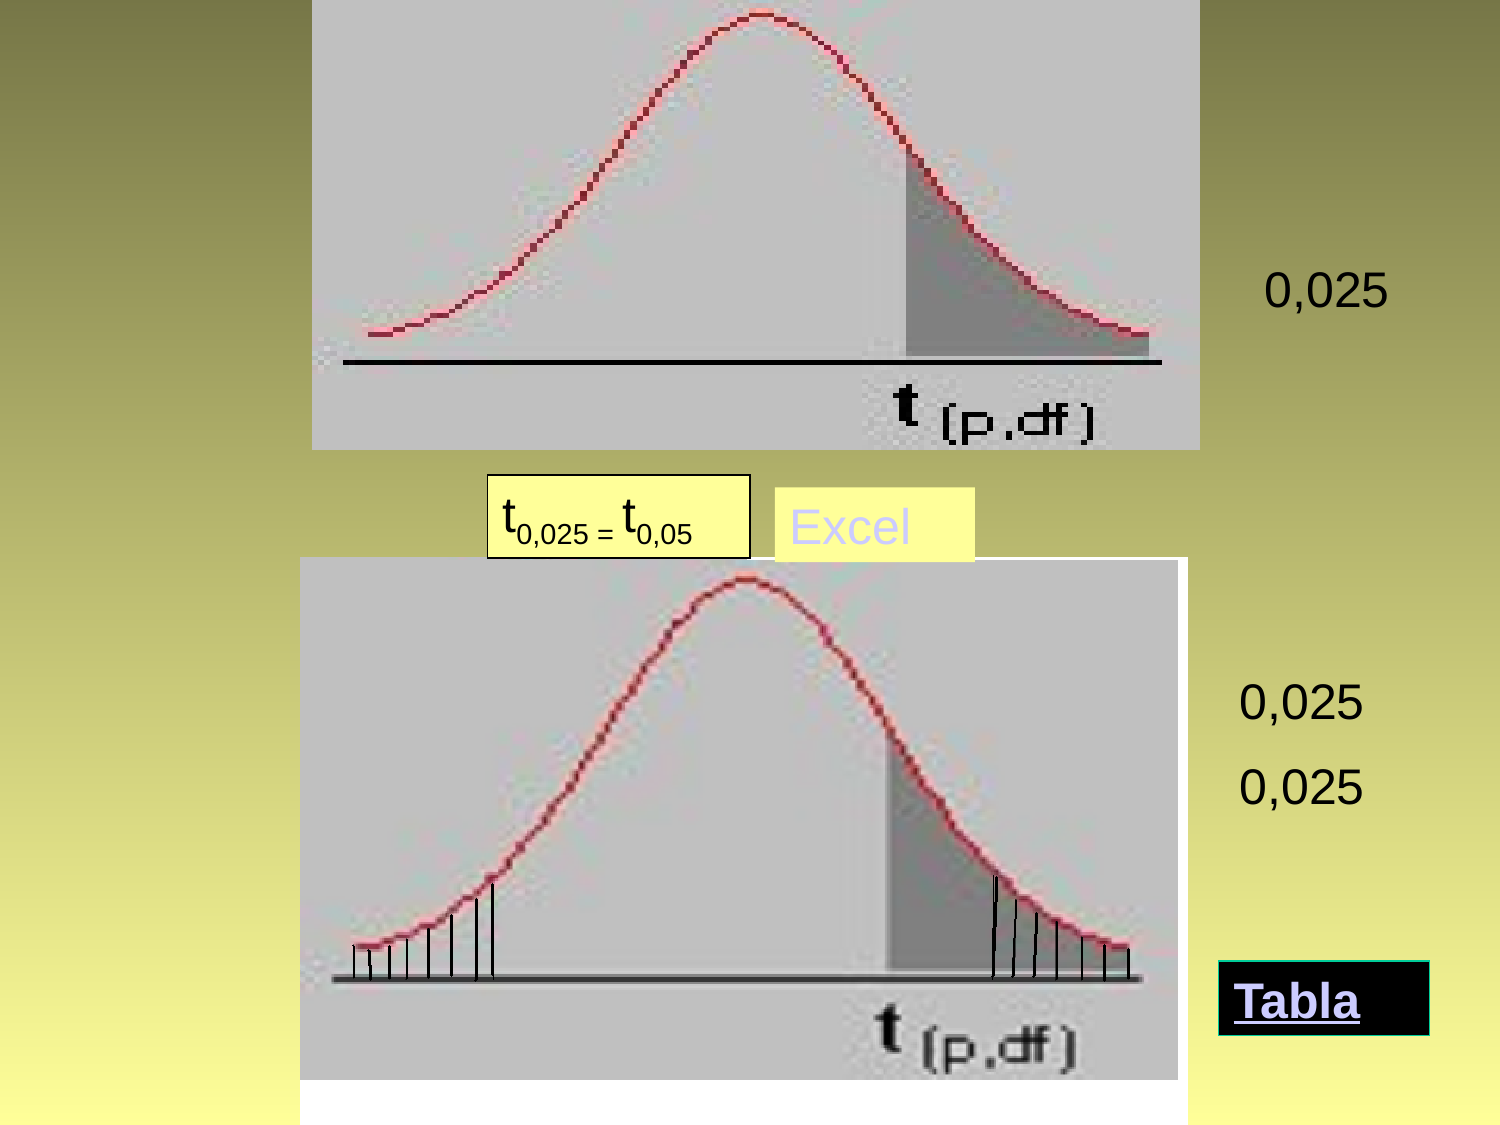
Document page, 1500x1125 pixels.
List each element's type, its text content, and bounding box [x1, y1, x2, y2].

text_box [299, 557, 1188, 1125]
text_box 0,025 0,025 [1224, 662, 1400, 823]
text_box 0,025 [1250, 249, 1450, 325]
picture [312, 0, 1201, 451]
text_box Excel [774, 487, 975, 556]
text_box Tabla [1218, 960, 1430, 1036]
text_box [762, 474, 900, 550]
text_box t0,025 = t0,05 [487, 474, 750, 556]
